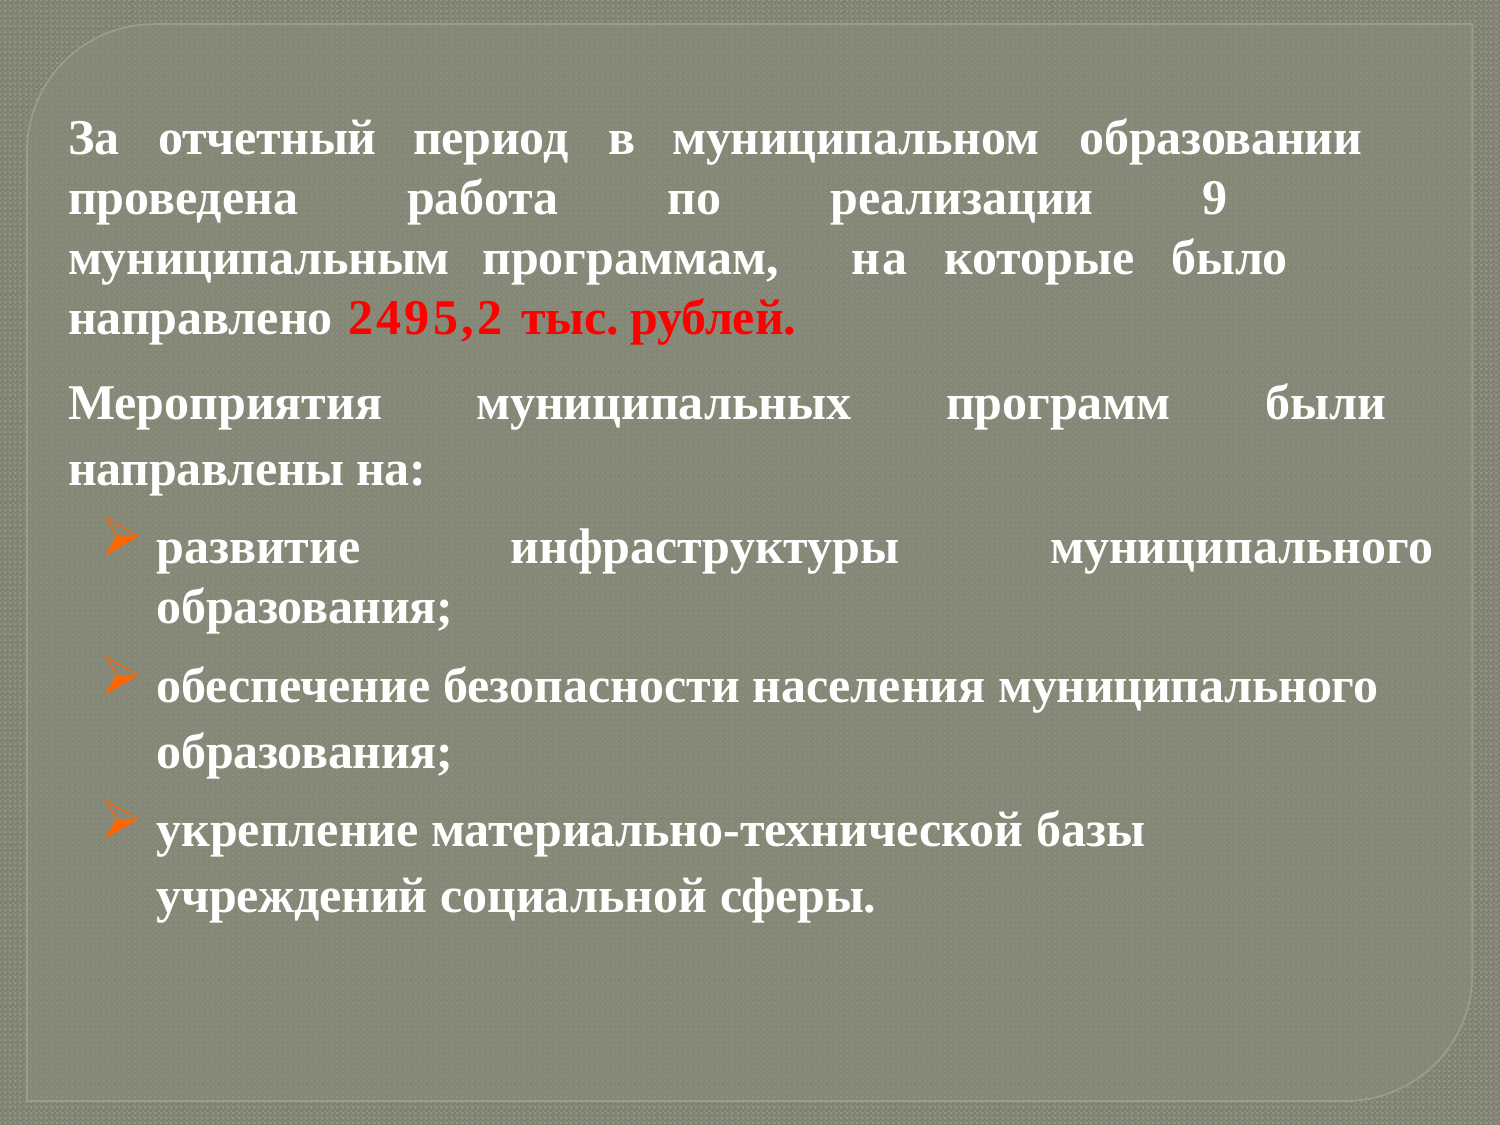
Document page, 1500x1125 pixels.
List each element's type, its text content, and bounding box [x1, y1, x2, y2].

text_box За отчетный [66, 102, 379, 162]
text_box период в муниципальном образовании [411, 102, 1366, 162]
text_box проведена работа по реализации 9 муниципальным программам, на которые было направлено 2495,2 тыс. рублей. Мероприятия муниципальных программ были направлены на: развитие инфраструктуры муниципального образования; обеспечение безопасности населения муниципального образования; укрепление материально-технической базы учреждений социальной сферы. [65, 162, 1434, 923]
